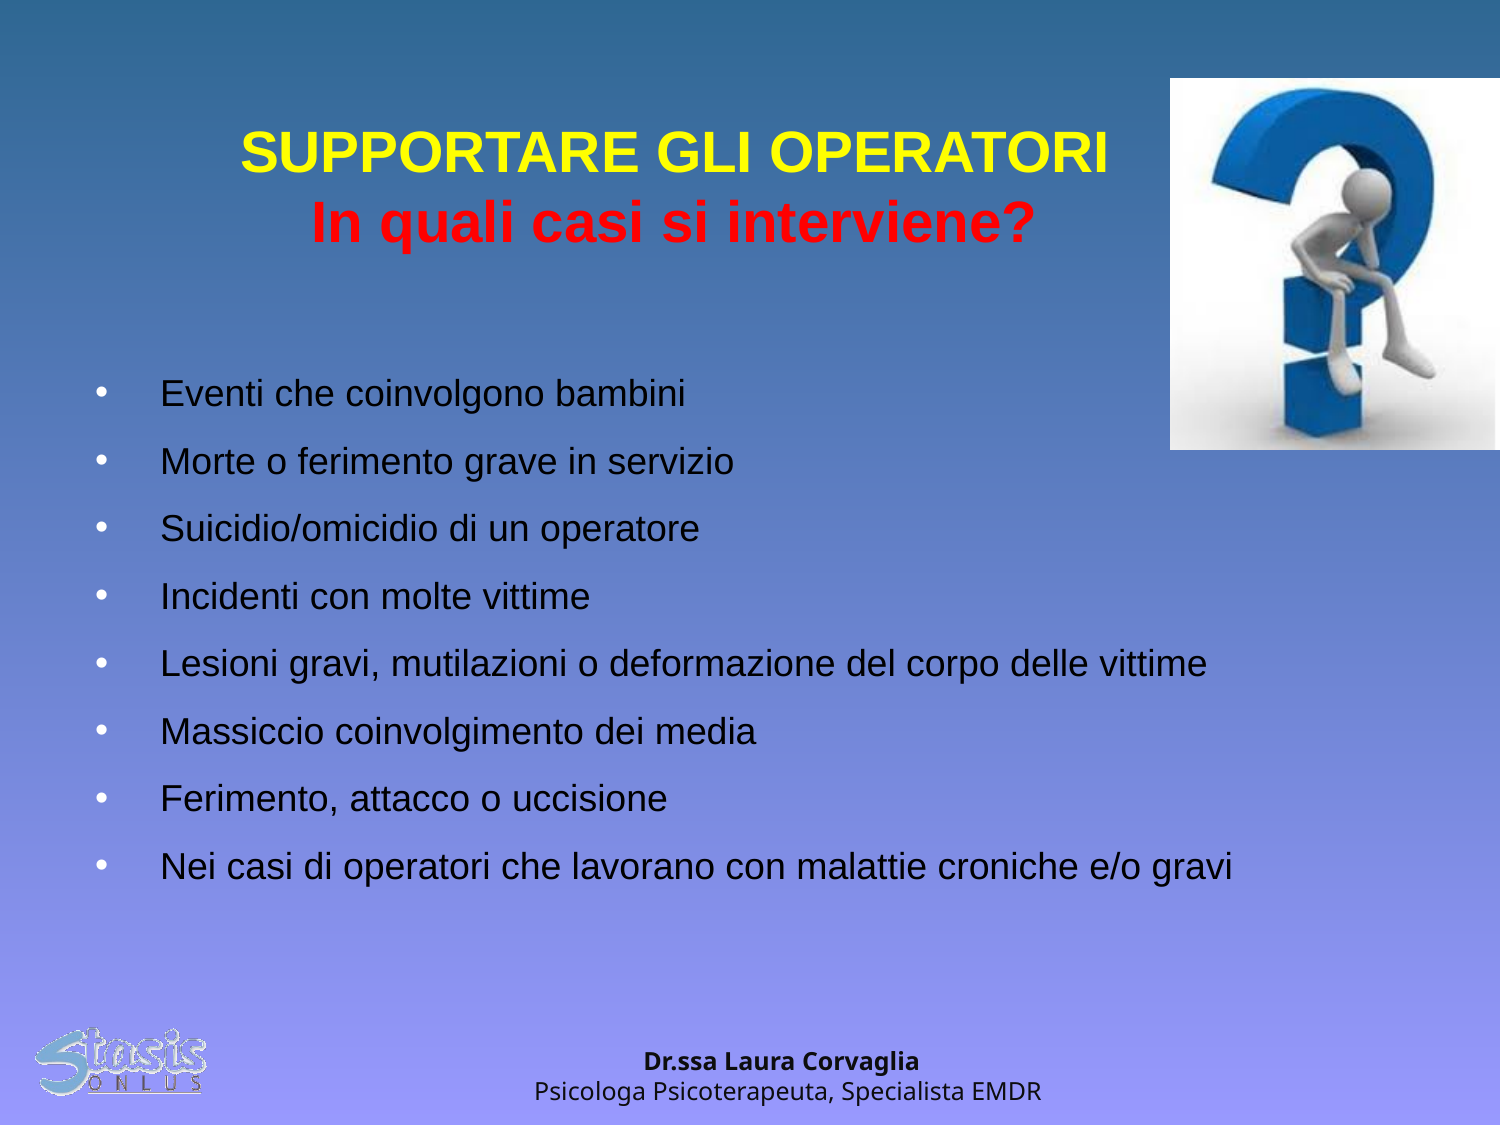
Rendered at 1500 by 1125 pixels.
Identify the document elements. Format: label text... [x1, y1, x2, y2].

title SUPPORTARE GLI OPERATORI In quali casi si interviene? [0, 125, 1170, 313]
picture [1170, 77, 1500, 451]
picture [24, 981, 227, 1125]
text_box Dr.ssa Laura Corvaglia Psicologa Psicoterapeuta, Specialista EMDR [396, 1022, 1167, 1125]
list Eventi che coinvolgono bambini Morte o ferimento grave in servizio Suicidio/omicidio di un operatore Incidenti con molte vittime Lesioni gravi, mutilazioni o deformazione del corpo delle vittime Massiccio coinvolgimento dei media Ferimento, attacco o uccisione Nei casi di operatori che lavorano con malattie croniche e/o gravi [80, 279, 1431, 1000]
